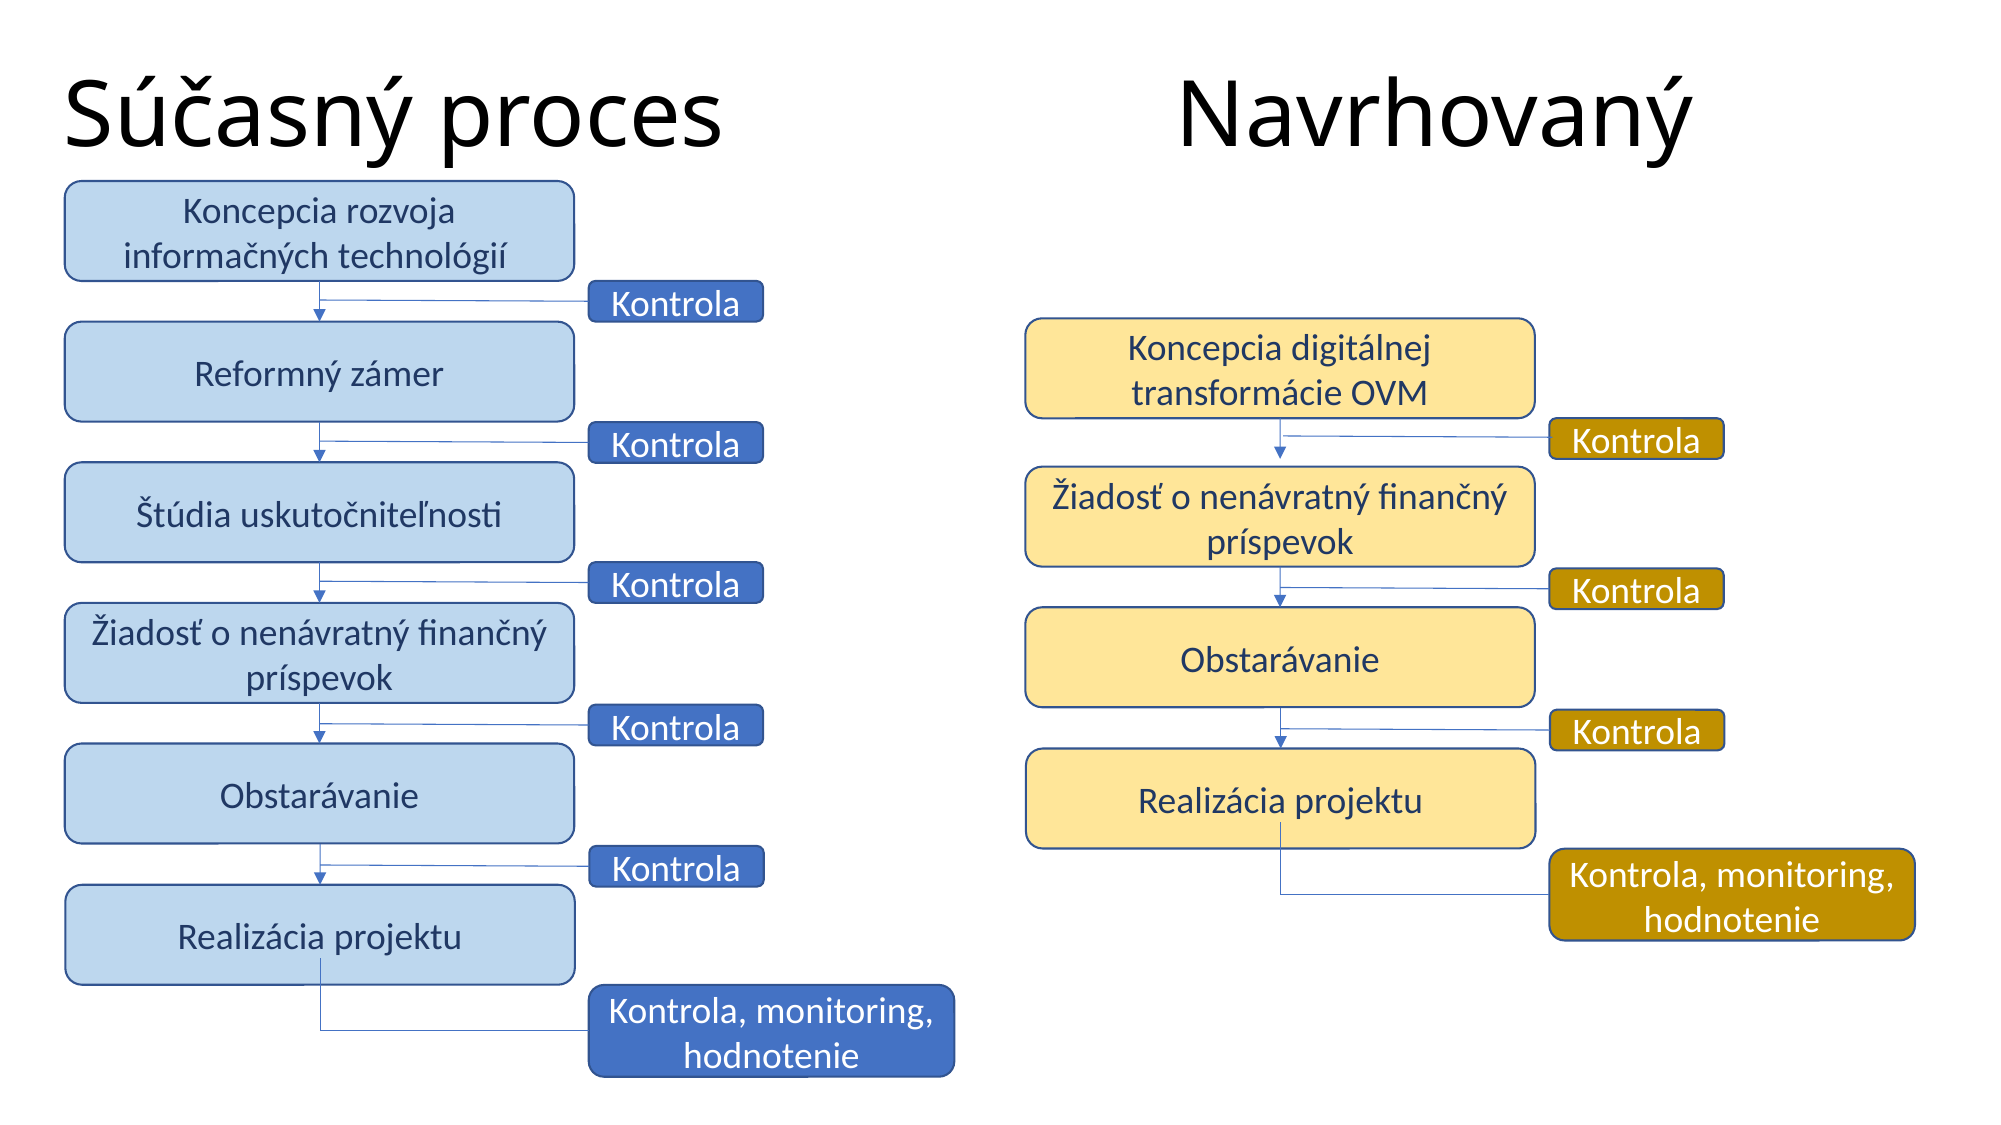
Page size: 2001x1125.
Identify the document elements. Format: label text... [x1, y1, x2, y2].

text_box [418, 860, 491, 1125]
title Súčasný proces Navrhovaný proces [48, 59, 1863, 278]
text_box Koncepcia digitálnej transformácie OVM [1024, 317, 1536, 420]
text_box Obstarávanie [63, 742, 576, 845]
text_box Žiadosť o nenávratný finančný príspevok [63, 601, 576, 704]
text_box Koncepcia rozvoja informačných technológií [63, 179, 576, 283]
text_box Kontrola [587, 279, 765, 323]
text_box Štúdia uskutočniteľnosti [63, 461, 576, 564]
text_box Realizácia projektu [491, 883, 576, 986]
text_box Kontrola [587, 703, 765, 747]
text_box Kontrola, monitoring, hodnotenie [1548, 847, 1917, 942]
text_box Kontrola [587, 421, 765, 464]
text_box Reformný zámer [63, 320, 576, 423]
text_box Kontrola [1548, 567, 1725, 611]
text_box Realizácia projektu [1452, 747, 1537, 850]
text_box Obstarávanie [1024, 606, 1536, 709]
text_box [1378, 724, 1452, 993]
text_box Realizácia projektu [1024, 747, 1378, 850]
text_box Kontrola [1548, 708, 1726, 752]
text_box Kontrola [1548, 417, 1725, 460]
text_box Kontrola [588, 844, 765, 888]
text_box Kontrola [587, 561, 765, 604]
text_box Kontrola, monitoring, hodnotenie [587, 983, 956, 1078]
text_box Žiadosť o nenávratný finančný príspevok [1024, 465, 1536, 568]
text_box Realizácia projektu [64, 883, 418, 986]
